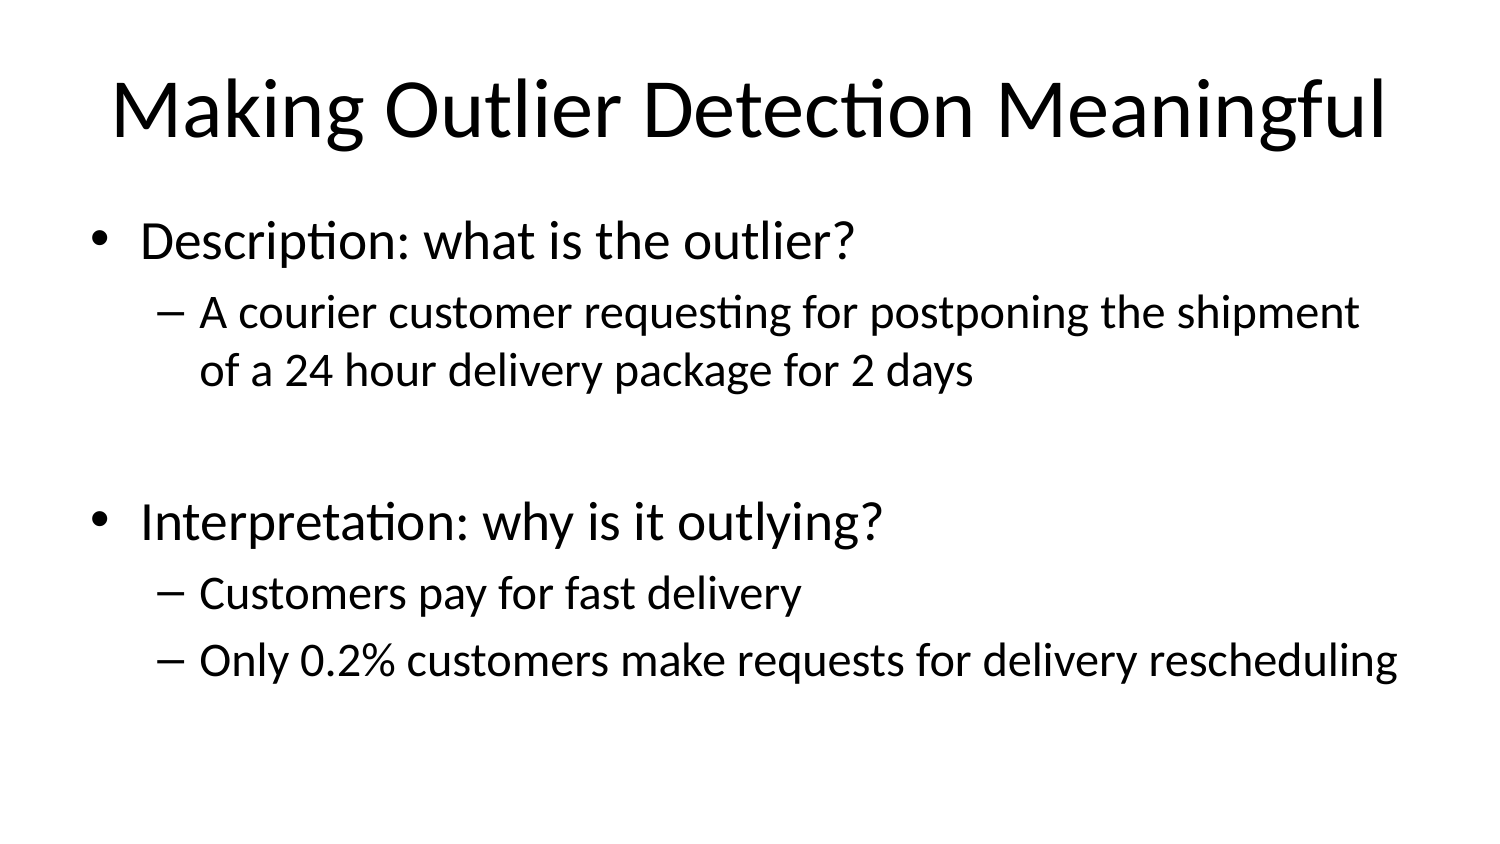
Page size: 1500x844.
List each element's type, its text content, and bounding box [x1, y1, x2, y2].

list Description: what is the outlier? A courier customer requesting for postponing the shipment of a 24 hour delivery package for 2 days Interpretation: why is it outlying? Customers pay for fast delivery Only 0.2% customers make requests for delivery rescheduling [75, 196, 1425, 754]
title Making Outlier Detection Meaningful [75, 33, 1425, 175]
